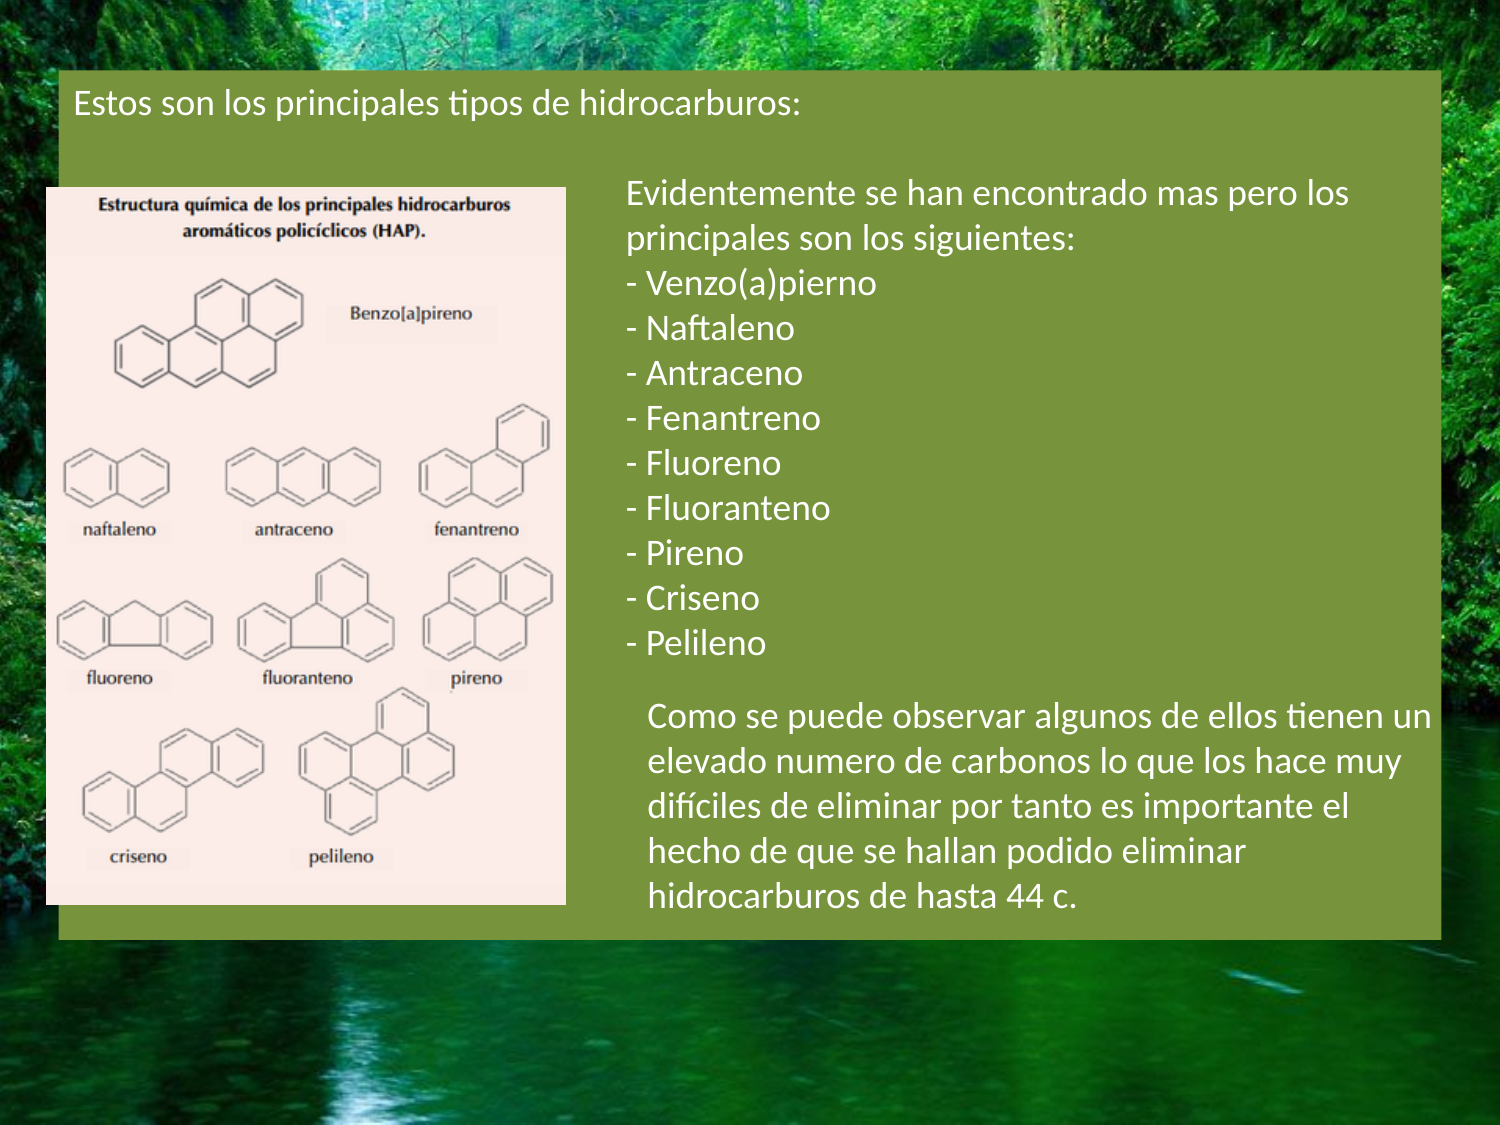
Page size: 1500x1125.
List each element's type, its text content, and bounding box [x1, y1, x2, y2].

picture [0, 0, 1500, 1125]
text_box Como se puede observar algunos de ellos tienen un elevado numero de carbonos lo que los hace muy difíciles de eliminar por tanto es importante el hecho de que se hallan podido eliminar hidrocarburos de hasta 44 c. [632, 683, 1465, 924]
text_box Estos son los principales tipos de hidrocarburos: Evidentemente se han encontrado mas pero los principales son los siguientes: - Venzo(a)pierno - Naftaleno - Antraceno - Fenantreno - Fluoreno - Fluoranteno - Pireno - Criseno - Pelileno [58, 70, 1442, 940]
